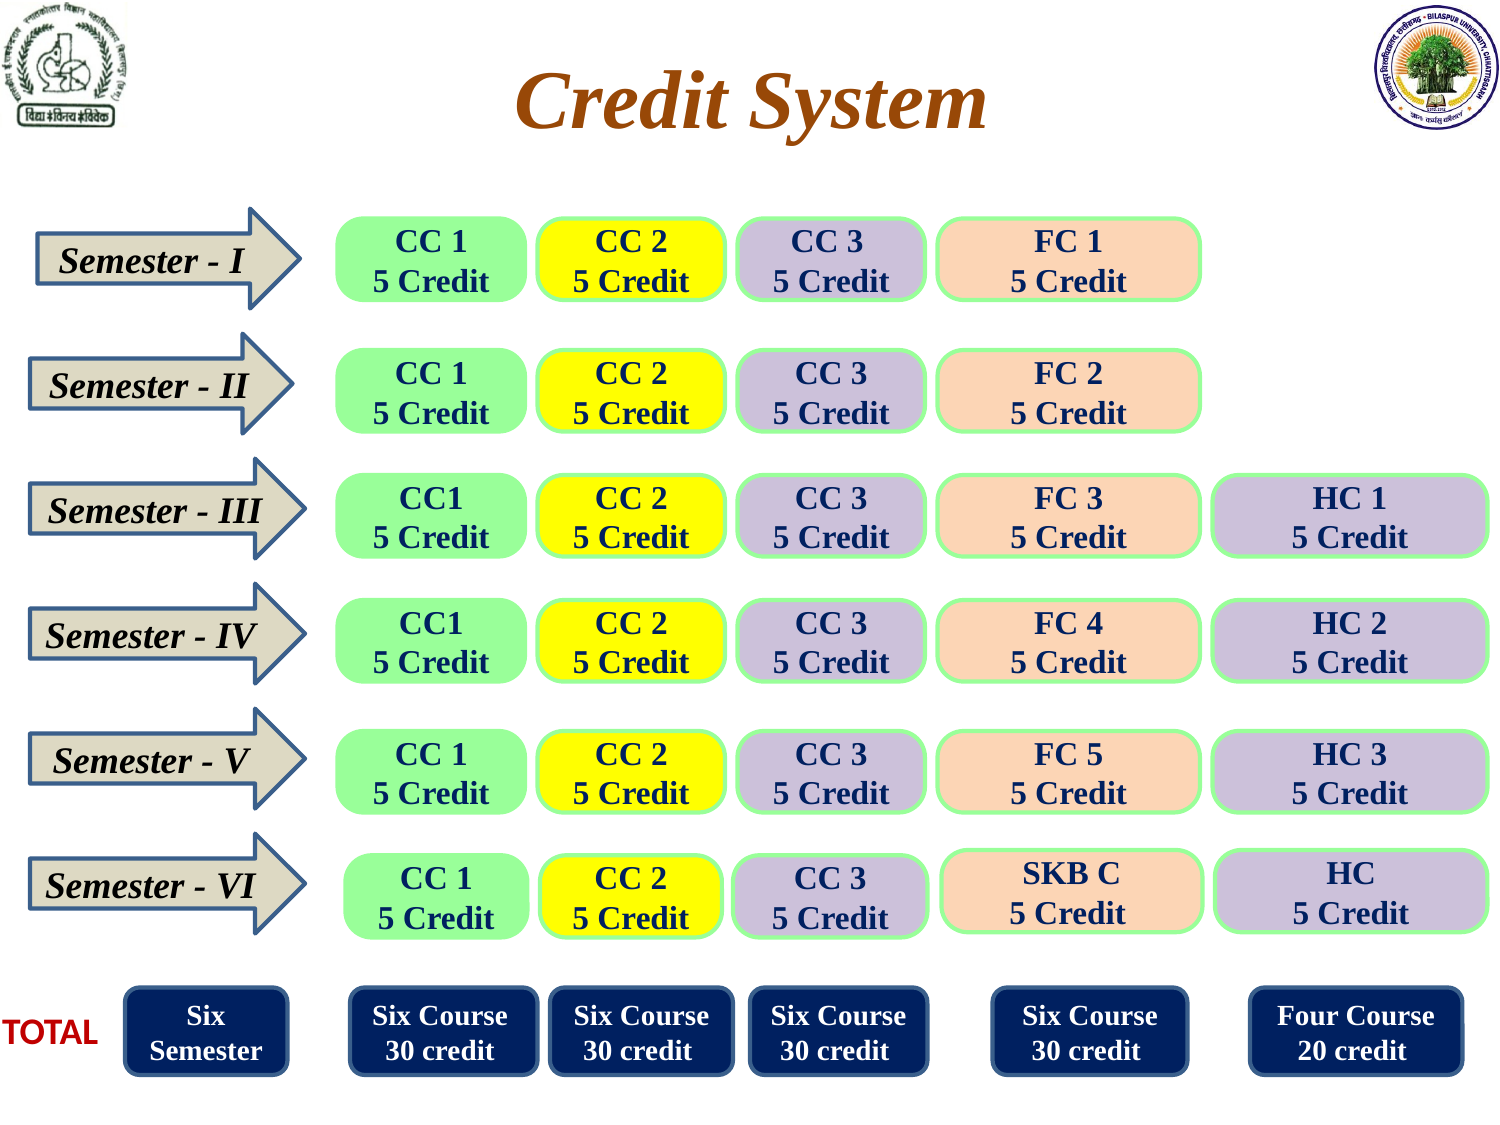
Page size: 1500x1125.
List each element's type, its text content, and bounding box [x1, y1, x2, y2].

text_box CC 3 5 Credit [735, 728, 928, 815]
text_box Credit System [75, 37, 1450, 153]
text_box Semester - VI [27, 831, 308, 936]
text_box Six Course 30 credit [990, 985, 1190, 1078]
text_box CC 1 5 Credit [335, 728, 528, 815]
text_box TOTAL [0, 999, 125, 1060]
text_box FC 2 5 Credit [935, 347, 1203, 434]
text_box HC 1 5 Credit [1210, 472, 1490, 559]
text_box FC 4 5 Credit [935, 597, 1203, 684]
text_box CC 1 5 Credit [343, 853, 530, 940]
picture [0, 2, 130, 130]
text_box CC1 5 Credit [335, 597, 528, 684]
text_box Semester - III [27, 456, 308, 561]
text_box CC 2 5 Credit [535, 347, 728, 434]
text_box Semester - I [35, 206, 303, 311]
text_box CC 3 5 Credit [735, 347, 928, 434]
text_box CC 1 5 Credit [335, 347, 528, 434]
text_box CC1 5 Credit [335, 472, 528, 559]
text_box HC 2 5 Credit [1210, 597, 1490, 684]
text_box Semester - V [27, 706, 308, 811]
text_box CC 1 5 Credit [335, 216, 528, 303]
text_box Six Course 30 credit [747, 985, 930, 1078]
text_box FC 5 5 Credit [935, 728, 1203, 815]
text_box Semester - II [27, 331, 295, 436]
text_box Semester - IV [27, 581, 308, 686]
text_box CC 3 5 Credit [735, 216, 928, 303]
text_box FC 1 5 Credit [935, 216, 1203, 303]
text_box Six Semester [122, 985, 290, 1078]
text_box Four Course 20 credit [1247, 985, 1465, 1078]
text_box CC 3 5 Credit [730, 853, 930, 940]
text_box CC 2 5 Credit [535, 597, 728, 684]
text_box HC 3 5 Credit [1210, 728, 1490, 815]
text_box FC 3 5 Credit [935, 472, 1203, 559]
text_box Six Course 30 credit [347, 985, 540, 1078]
text_box CC 3 5 Credit [735, 597, 928, 684]
text_box CC 2 5 Credit [535, 728, 728, 815]
text_box CC 2 5 Credit [535, 472, 728, 559]
text_box SKB C 5 Credit [939, 847, 1205, 935]
picture [1374, 5, 1500, 130]
text_box CC 2 5 Credit [535, 216, 728, 303]
text_box Six Course 30 credit [547, 985, 736, 1078]
text_box CC 2 5 Credit [537, 853, 725, 940]
text_box CC 3 5 Credit [735, 472, 928, 559]
text_box HC 5 Credit [1212, 847, 1490, 935]
